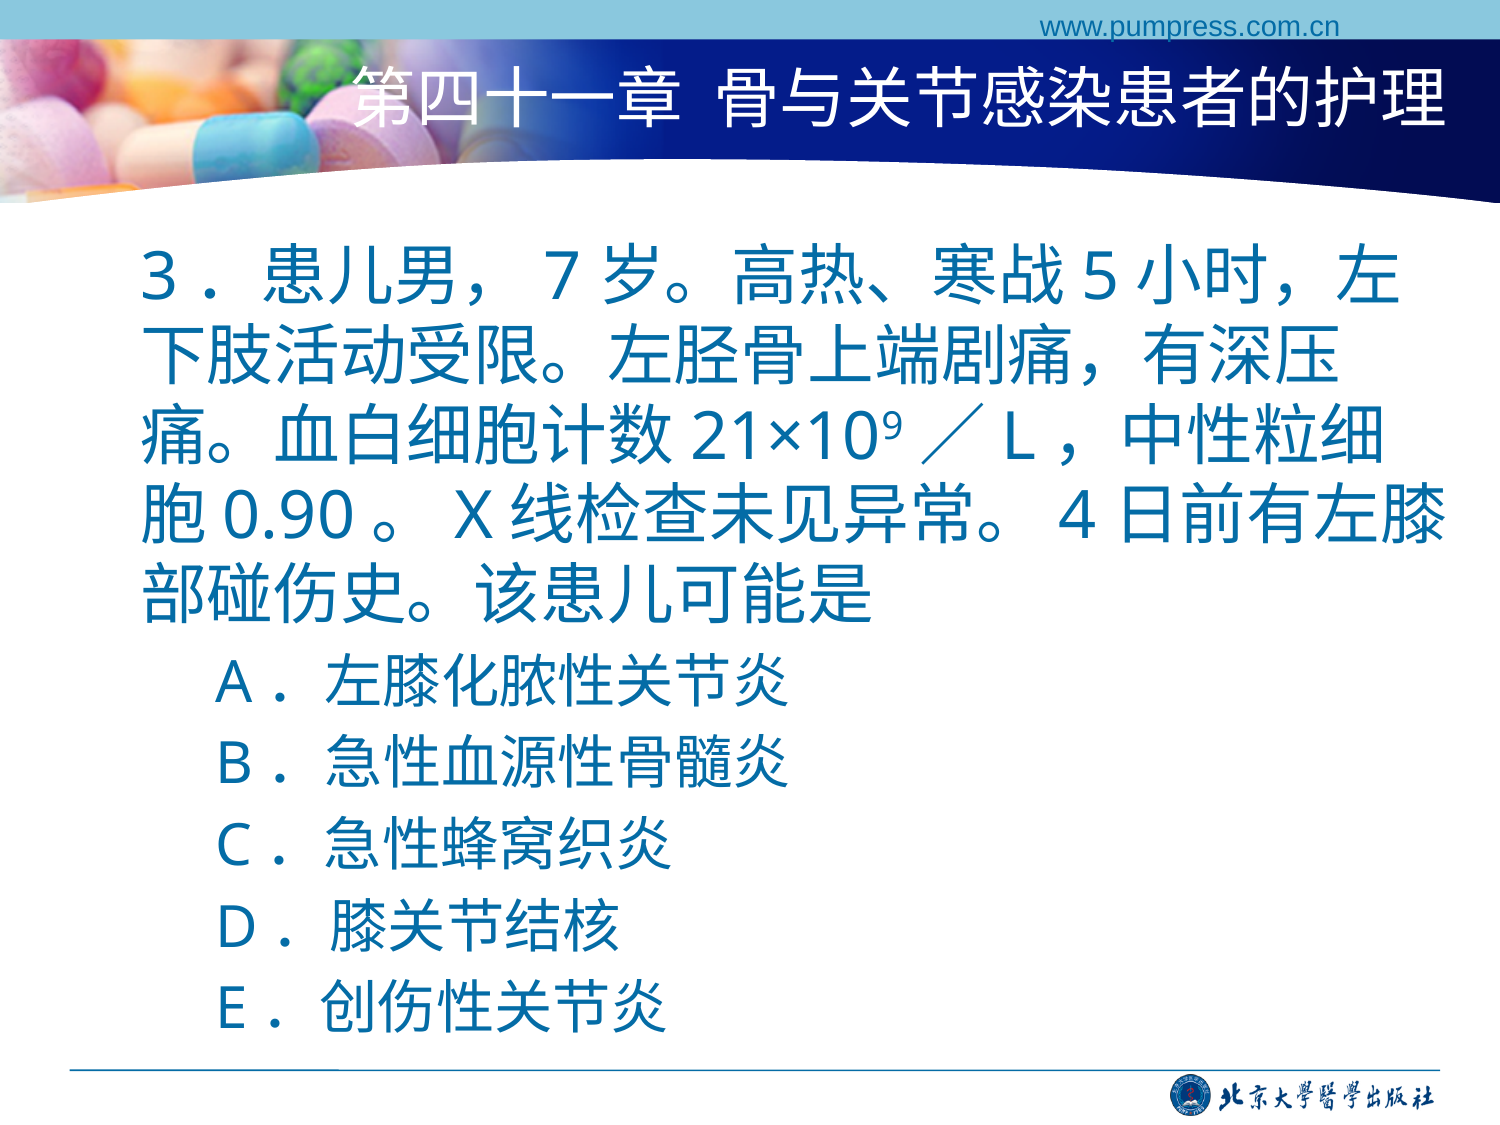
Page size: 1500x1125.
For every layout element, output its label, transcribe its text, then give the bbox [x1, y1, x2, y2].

title 第四十一章 骨与关节感染患者的护理 [137, 49, 1463, 143]
picture [0, 40, 1500, 203]
list 3．患儿男，7岁。高热、寒战5小时，左下肢活动受限。左胫骨上端剧痛，有深压痛。血白细胞计数21×109／L，中性粒细胞0.90。X线检查未见异常。4日前有左膝部碰伤史。该患儿可能是 A．左膝化脓性关节炎 B．急性血源性骨髓炎 C．急性蜂窝织炎 D．膝关节结核 E．创伤性关节炎 [49, 224, 1463, 1026]
slide_number www.pumpress.com.cn [1025, 0, 1463, 38]
picture [1170, 1074, 1436, 1118]
